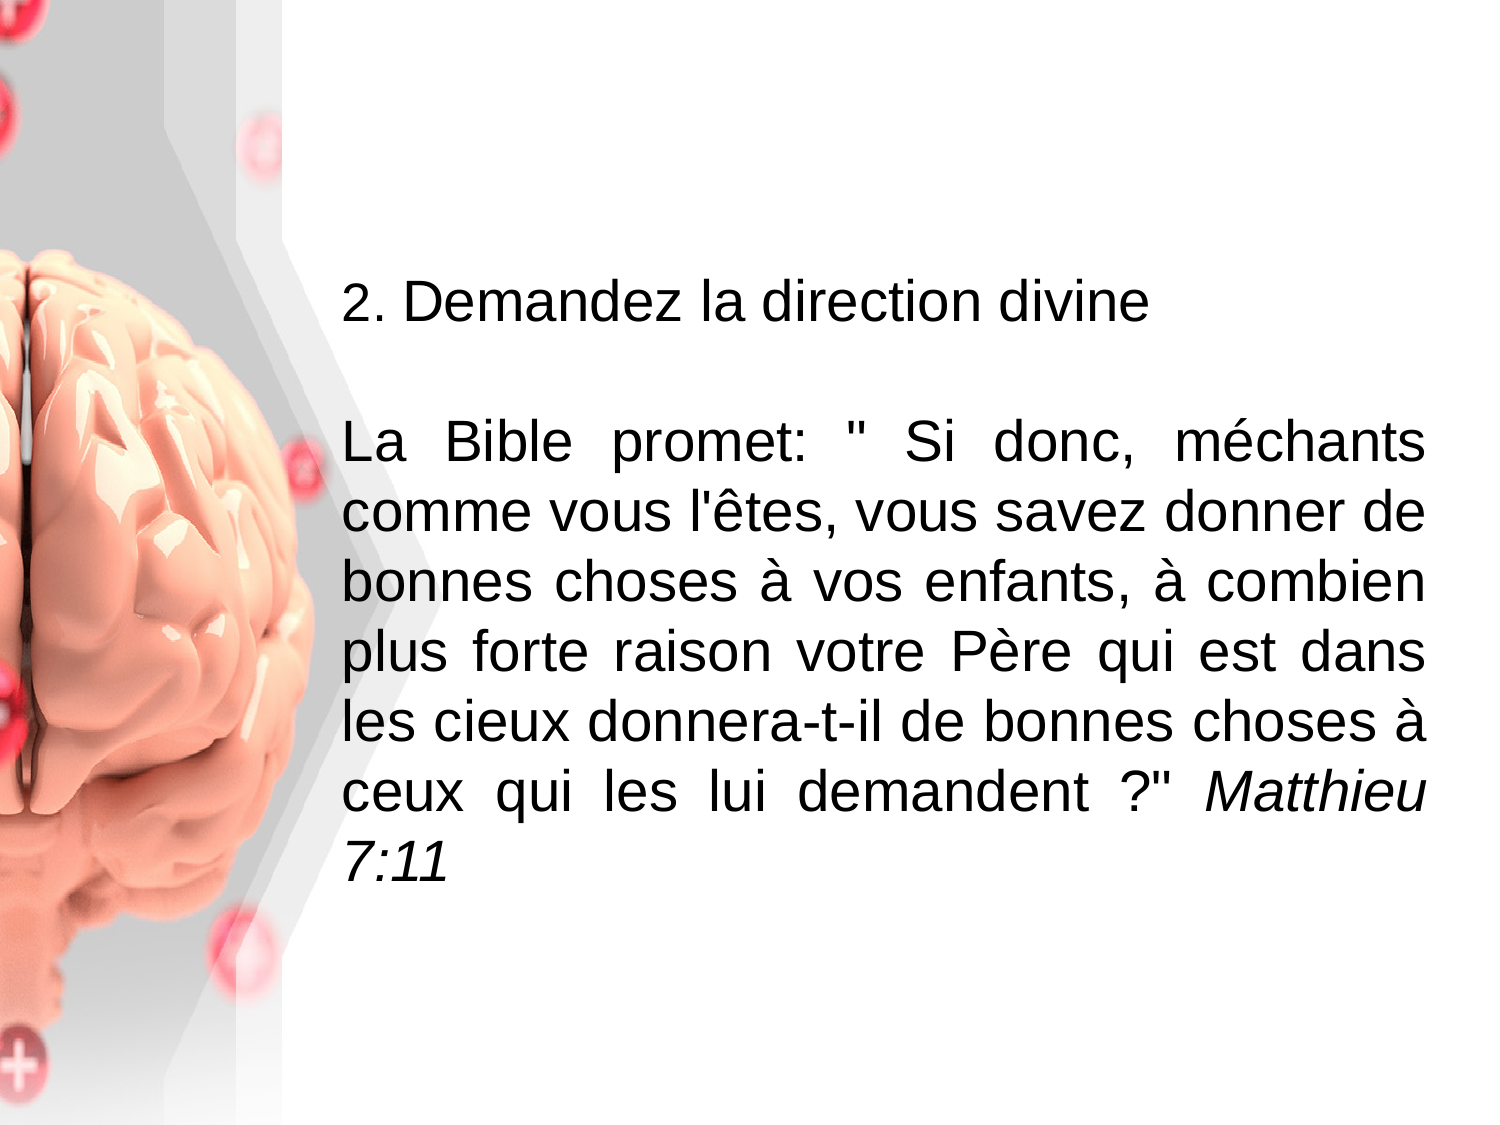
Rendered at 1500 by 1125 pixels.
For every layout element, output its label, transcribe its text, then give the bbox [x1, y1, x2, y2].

picture [0, 0, 1500, 1125]
text_box 2. Demandez la direction divine La Bible promet: " Si donc, méchants comme vous l'êtes, vous savez donner de bonnes choses à vos enfants, à combien plus forte raison votre Père qui est dans les cieux donnera-t-il de bonnes choses à ceux qui les lui demandent ?" Matthieu 7:11 [327, 255, 1444, 965]
